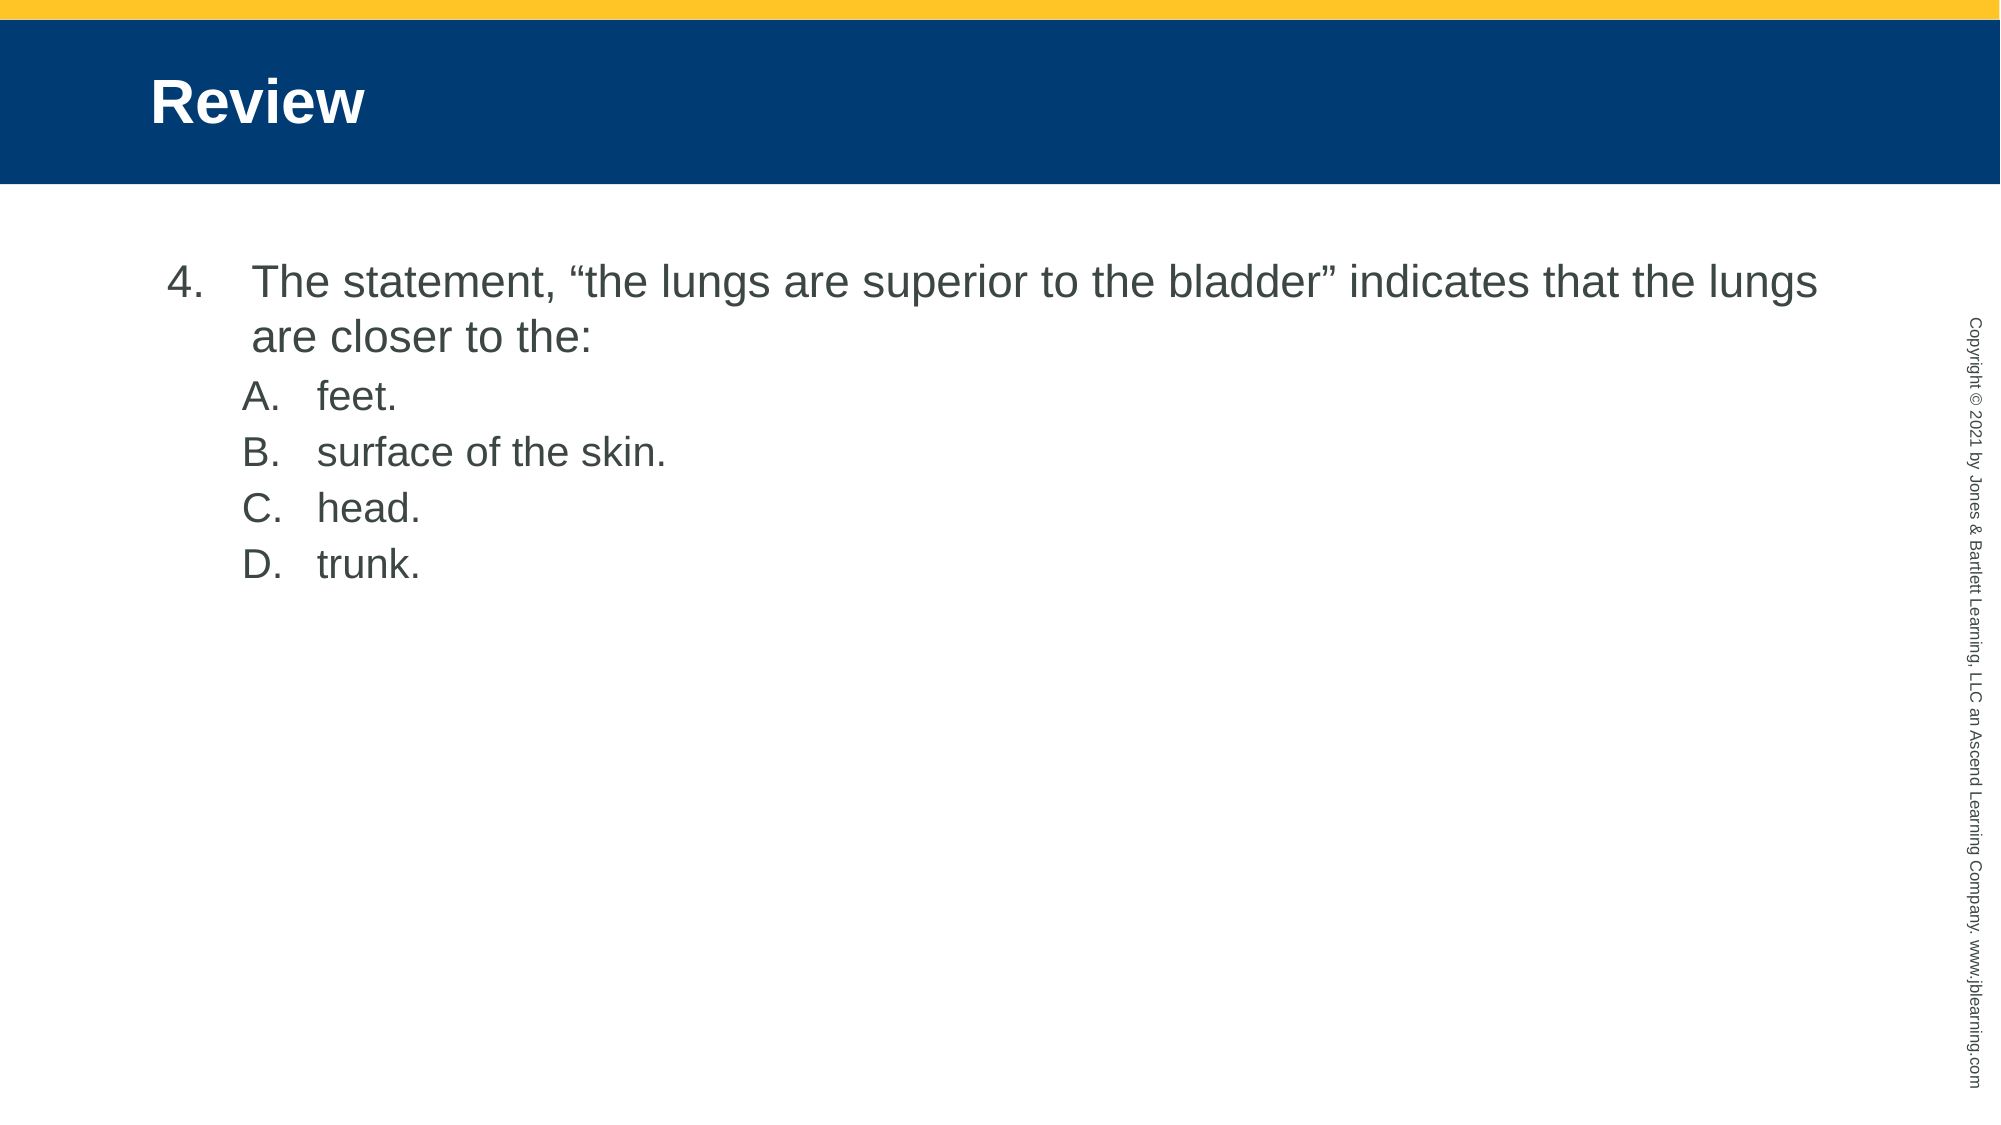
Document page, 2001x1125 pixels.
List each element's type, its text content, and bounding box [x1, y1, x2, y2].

title Review [0, 19, 2000, 185]
list The statement, “the lungs are superior to the bladder” indicates that the lungs are closer to the: feet. surface of the skin. head. trunk. [151, 244, 1840, 1016]
